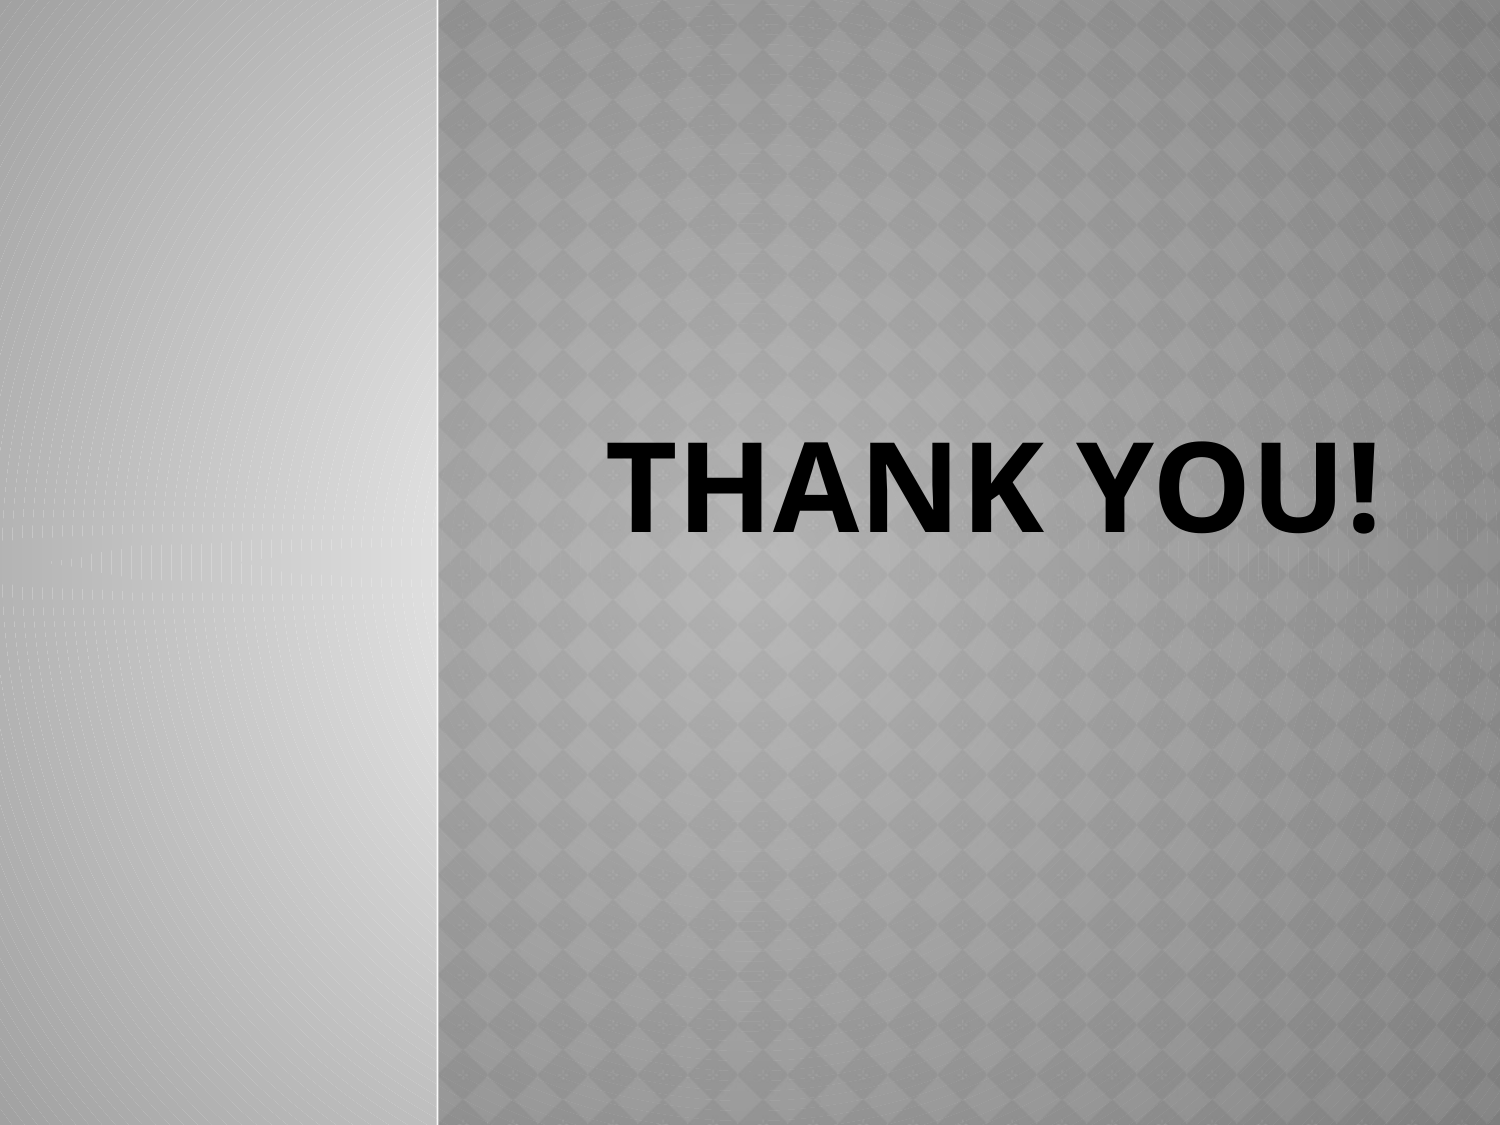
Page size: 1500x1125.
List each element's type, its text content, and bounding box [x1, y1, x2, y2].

title Thank You! [552, 87, 1390, 558]
